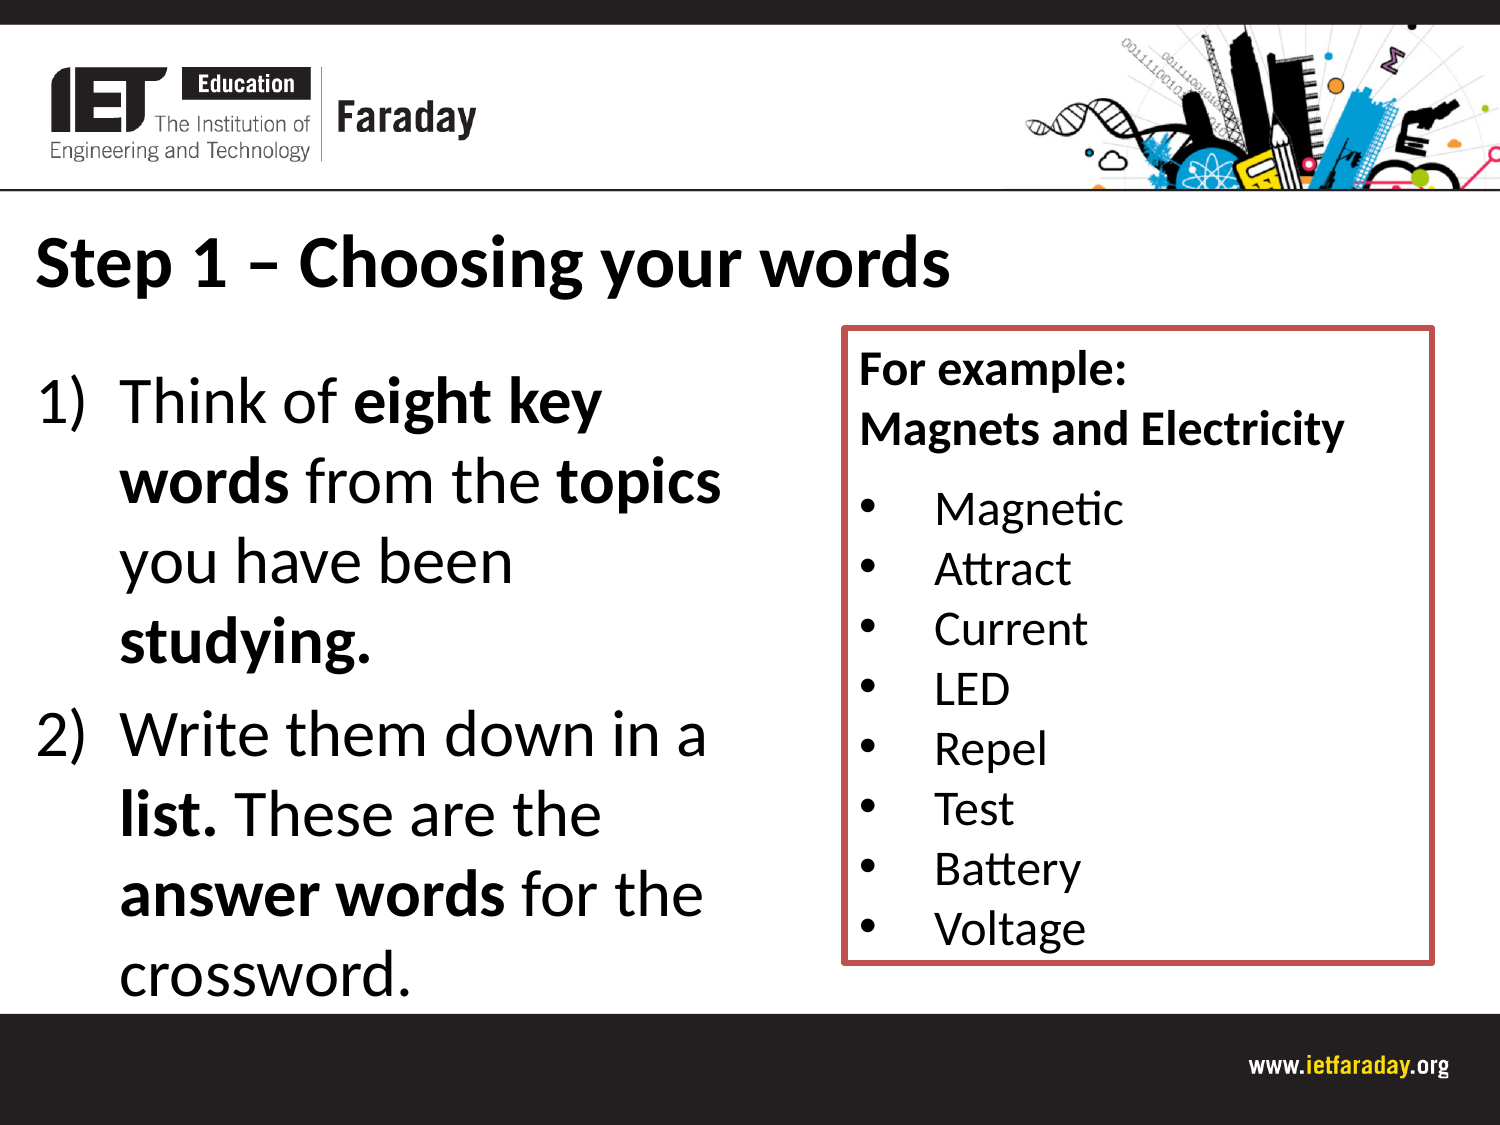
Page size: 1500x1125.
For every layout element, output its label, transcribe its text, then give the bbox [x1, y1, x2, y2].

text_box Think of eight key words from the topics you have been studying. Write them down in a list. These are the answer words for the crossword. [20, 349, 739, 1100]
text_box For example: Magnets and Electricity Magnetic Attract Current LED Repel Test Battery Voltage [842, 326, 1434, 965]
picture [0, 0, 1500, 1125]
text_box Step 1 – Choosing your words [20, 205, 1284, 310]
